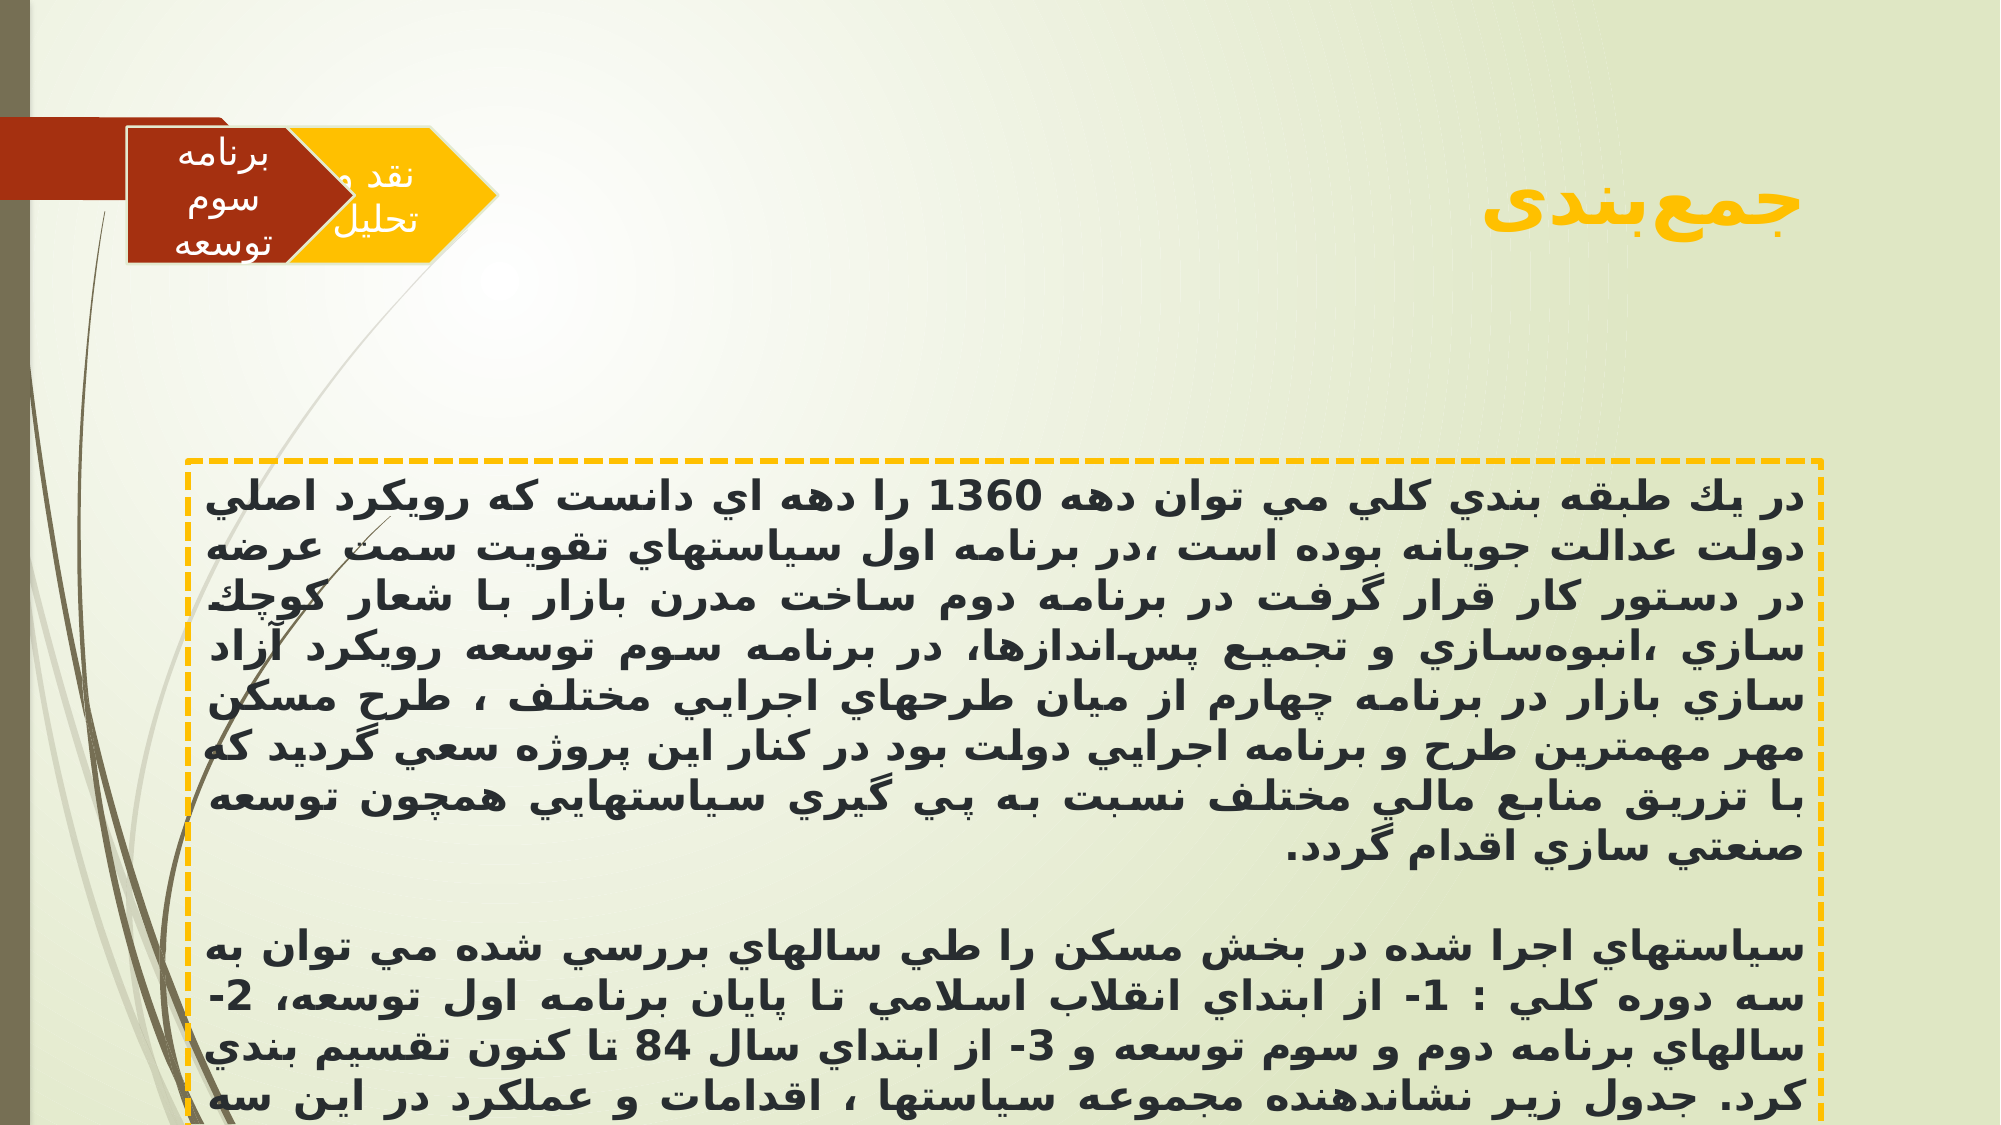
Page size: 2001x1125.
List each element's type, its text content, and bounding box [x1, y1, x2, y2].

text_box نقد و تحلیل [287, 125, 500, 266]
text_box برنامه سوم توسعه [125, 125, 356, 266]
text_box در يك طبقه بندي كلي مي توان دهه 1360 را دهه اي دانست كه رويكرد اصلي دولت عدالت جويانه بوده است ،در برنامه اول سياستهاي تقويت سمت عرضه در دستور كار قرار گرفت در برنامه دوم ساخت مدرن بازار با شعار كوچك سازي ،انبوه‌سازي و تجميع پس‌اندازها، در برنامه سوم توسعه رويكرد آزاد سازي بازار در برنامه چهارم از ميان طرحهاي اجرايي مختلف ، طرح مسكن مهر مهمترين طرح و برنامه اجرايي دولت بود در كنار اين پروژه سعي گرديد كه با تزريق منابع مالي مختلف نسبت به پي گيري سياستهايي همچون توسعه صنعتي سازي اقدام گردد. سياستهاي اجرا شده در بخش مسكن را طي سالهاي بررسي شده مي توان به سه دوره كلي : 1- از ابتداي انقلاب اسلامي تا پايان برنامه اول توسعه، 2- سالهاي برنامه دوم و سوم توسعه و 3- از ابتداي سال 84 تا كنون تقسيم بندي كرد. جدول زير نشاندهنده مجموعه سياستها ، اقدامات و عملكرد در اين سه دوره مي باشد: [187, 461, 1822, 1125]
text_box جمع‌بندی [498, 142, 1822, 248]
